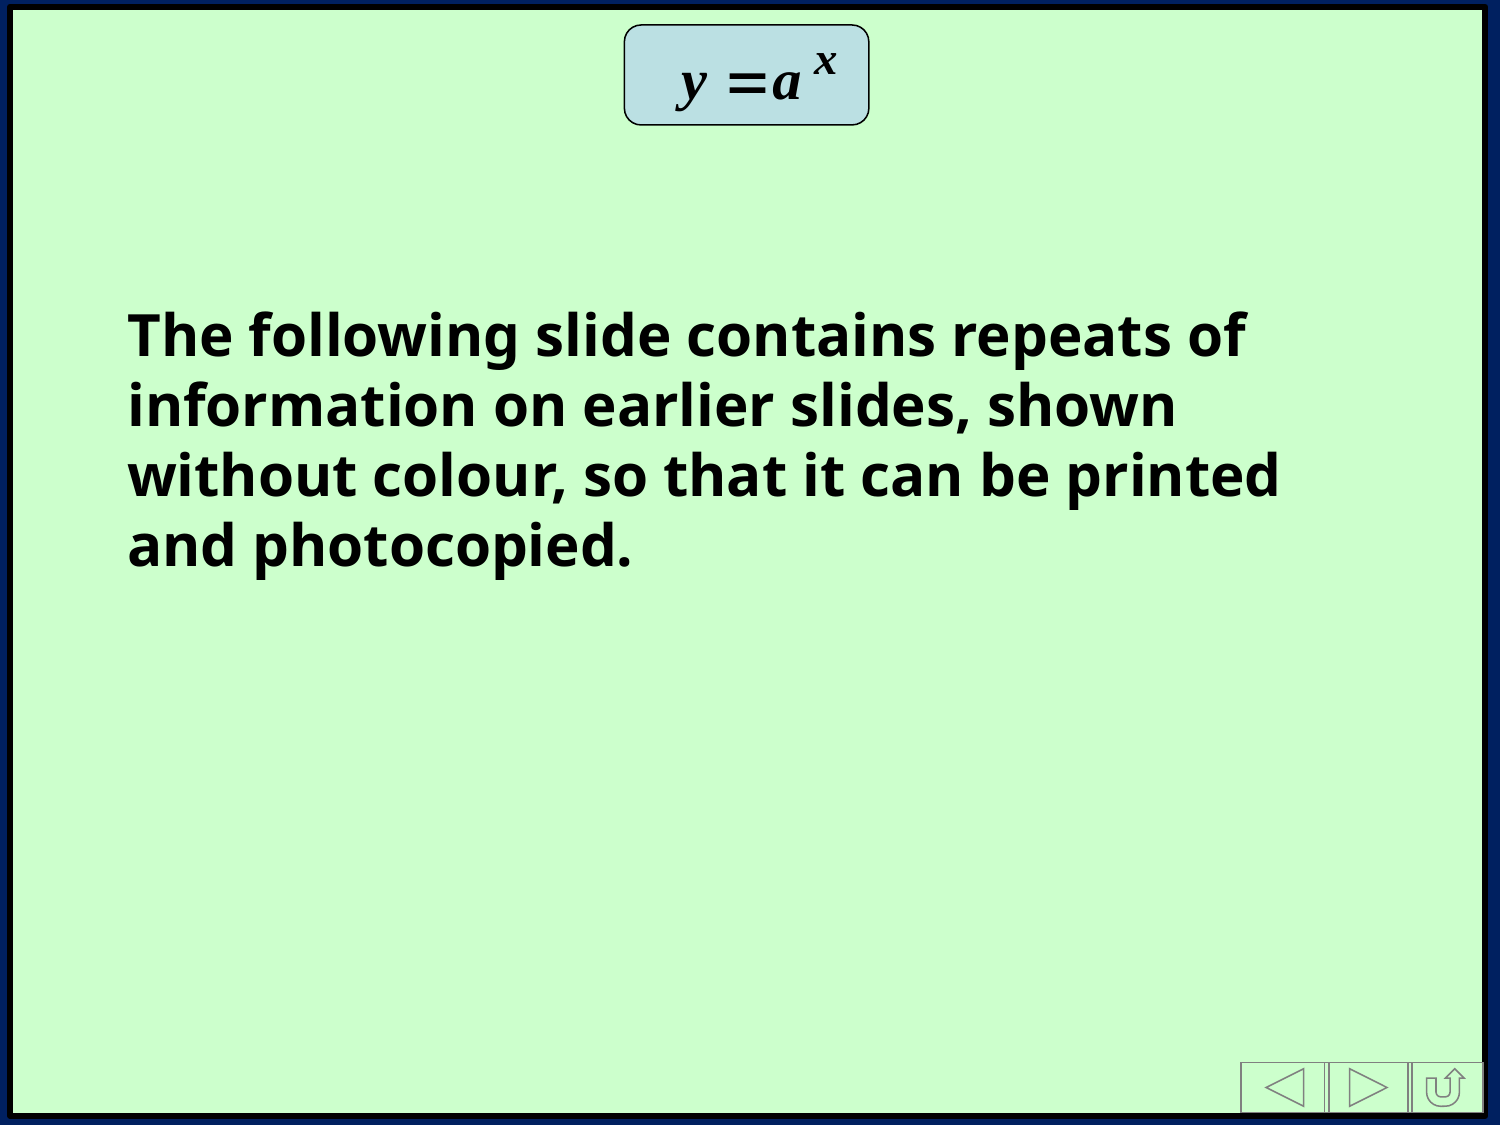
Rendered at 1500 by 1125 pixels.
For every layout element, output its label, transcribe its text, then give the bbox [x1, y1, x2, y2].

text_box The following slide contains repeats of information on earlier slides, shown without colour, so that it can be printed and photocopied. [112, 290, 1413, 586]
